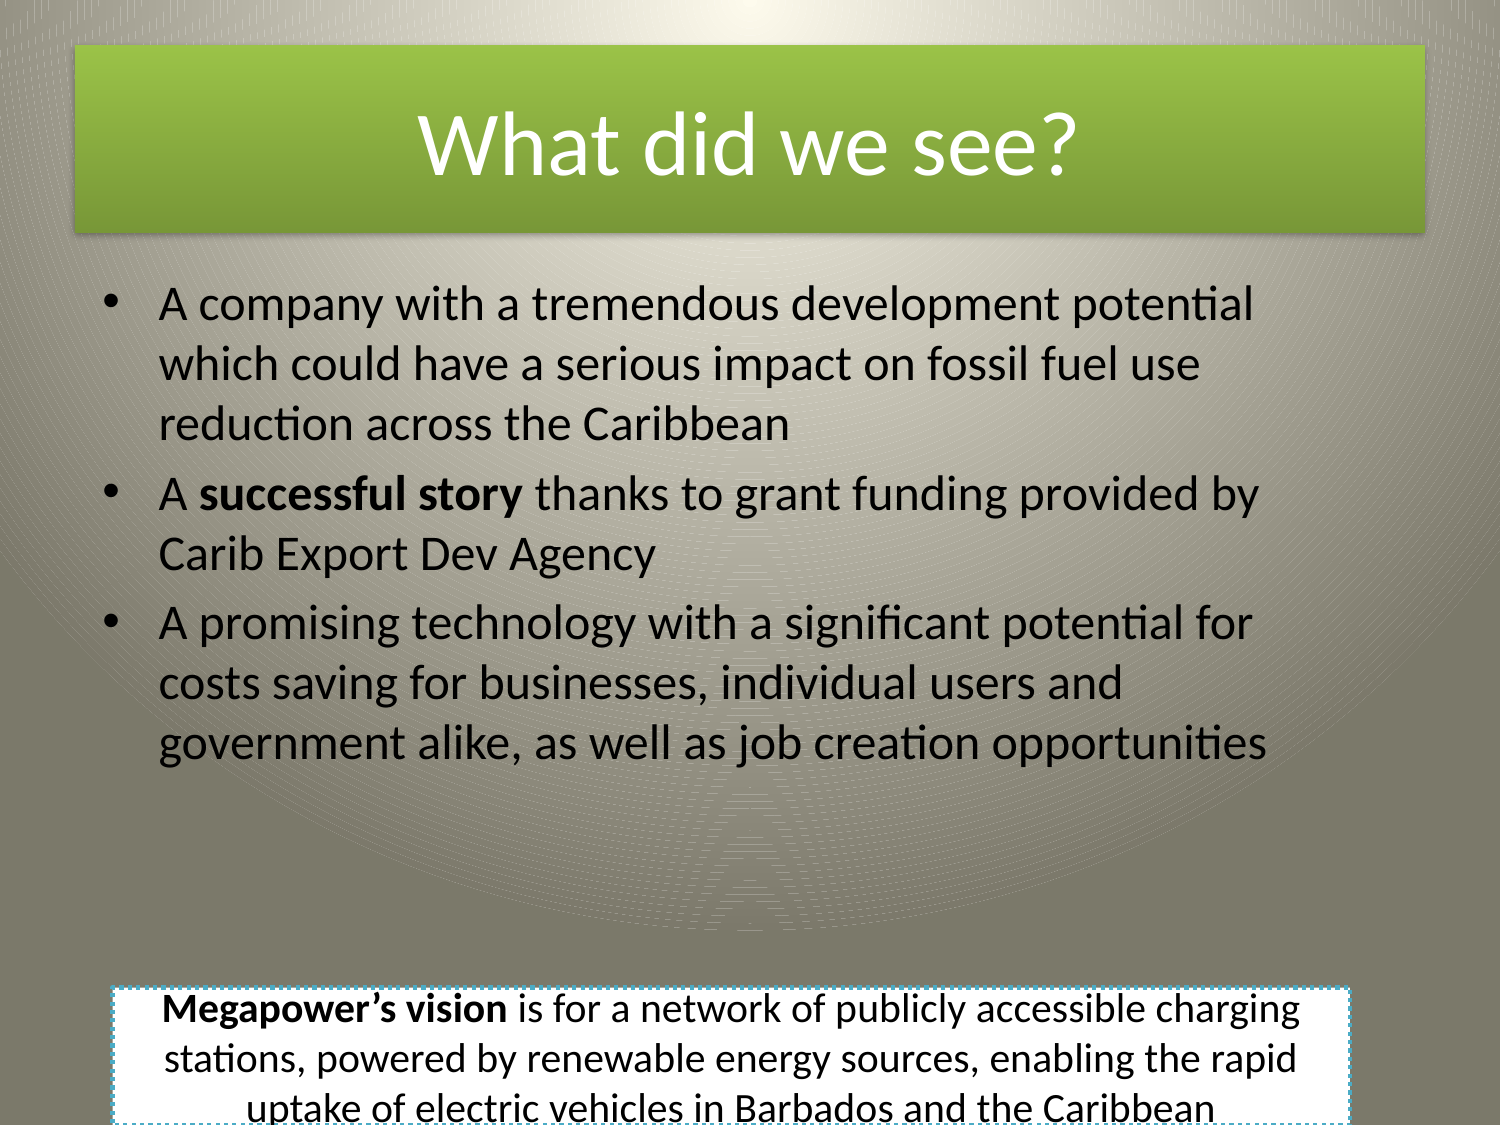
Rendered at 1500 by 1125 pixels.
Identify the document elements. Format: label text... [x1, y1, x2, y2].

list A company with a tremendous development potential which could have a serious impact on fossil fuel use reduction across the Caribbean A successful story thanks to grant funding provided by Carib Export Dev Agency A promising technology with a significant potential for costs saving for businesses, individual users and government alike, as well as job creation opportunities [87, 262, 1300, 911]
text_box What did we see? [74, 45, 1425, 233]
title Megapower’s vision is for a network of publicly accessible charging stations, powered by renewable energy sources, enabling the rapid uptake of electric vehicles in Barbados and the Caribbean [110, 985, 1352, 1125]
